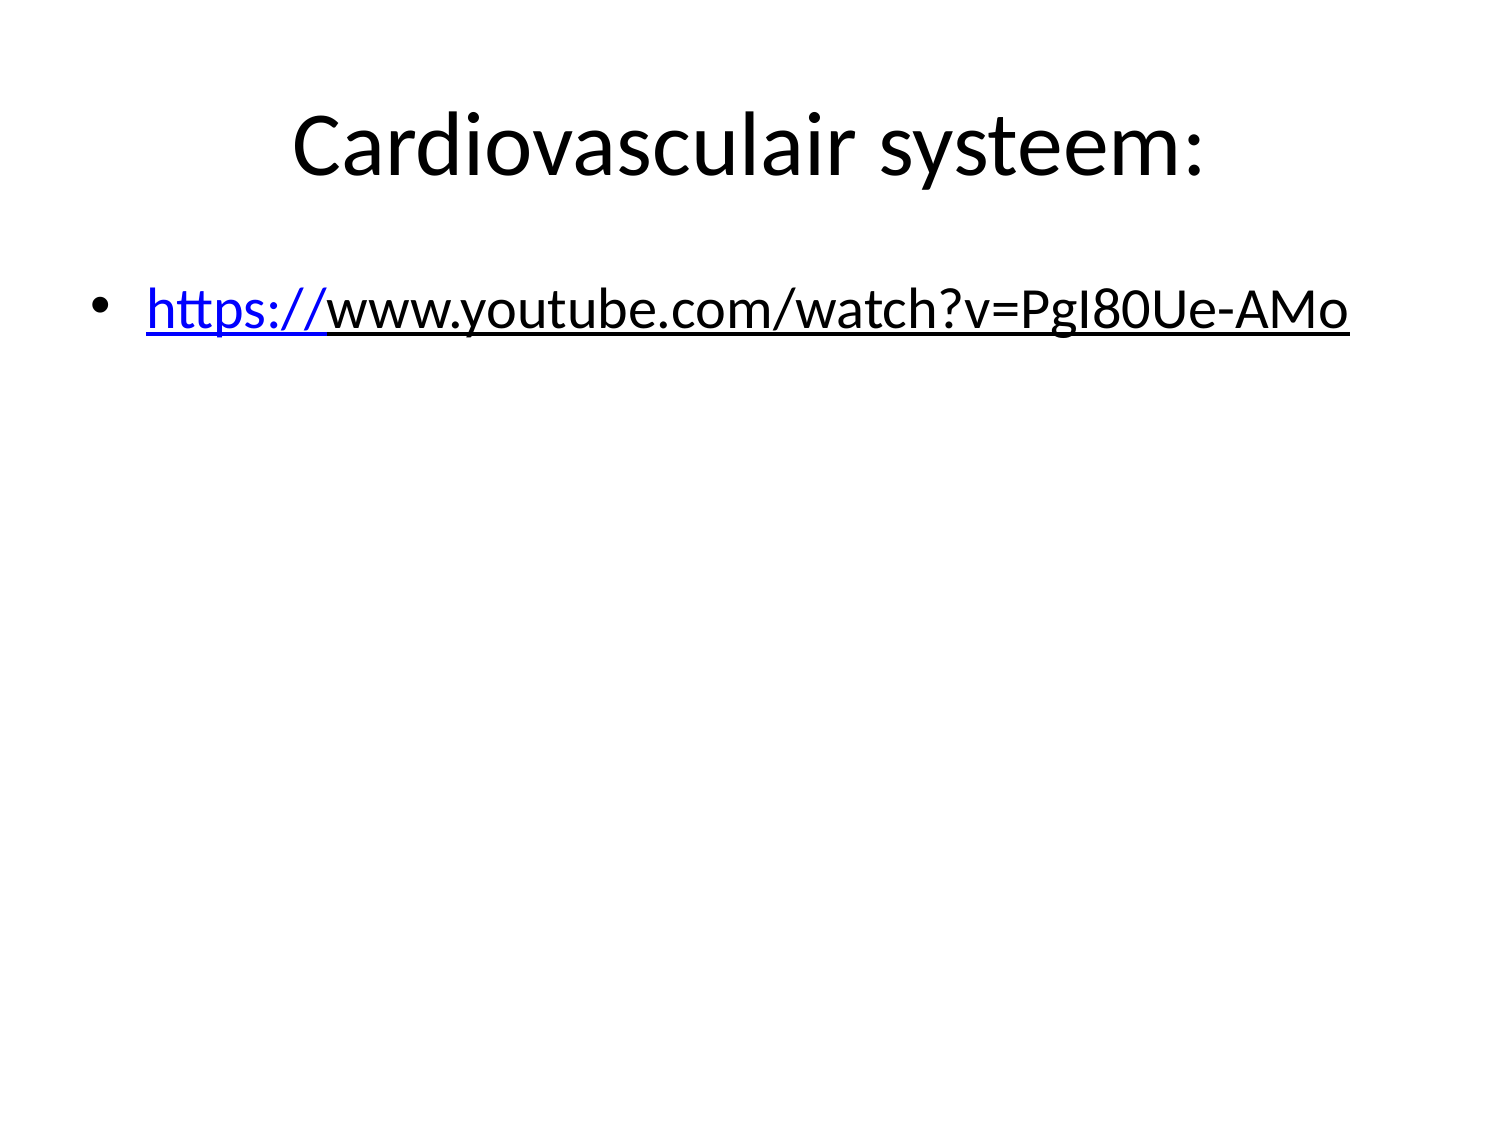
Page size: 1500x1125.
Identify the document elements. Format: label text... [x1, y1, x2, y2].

title Cardiovasculair systeem: [74, 44, 1426, 233]
list https://www.youtube.com/watch?v=PgI80Ue-AMo [74, 262, 1426, 1006]
